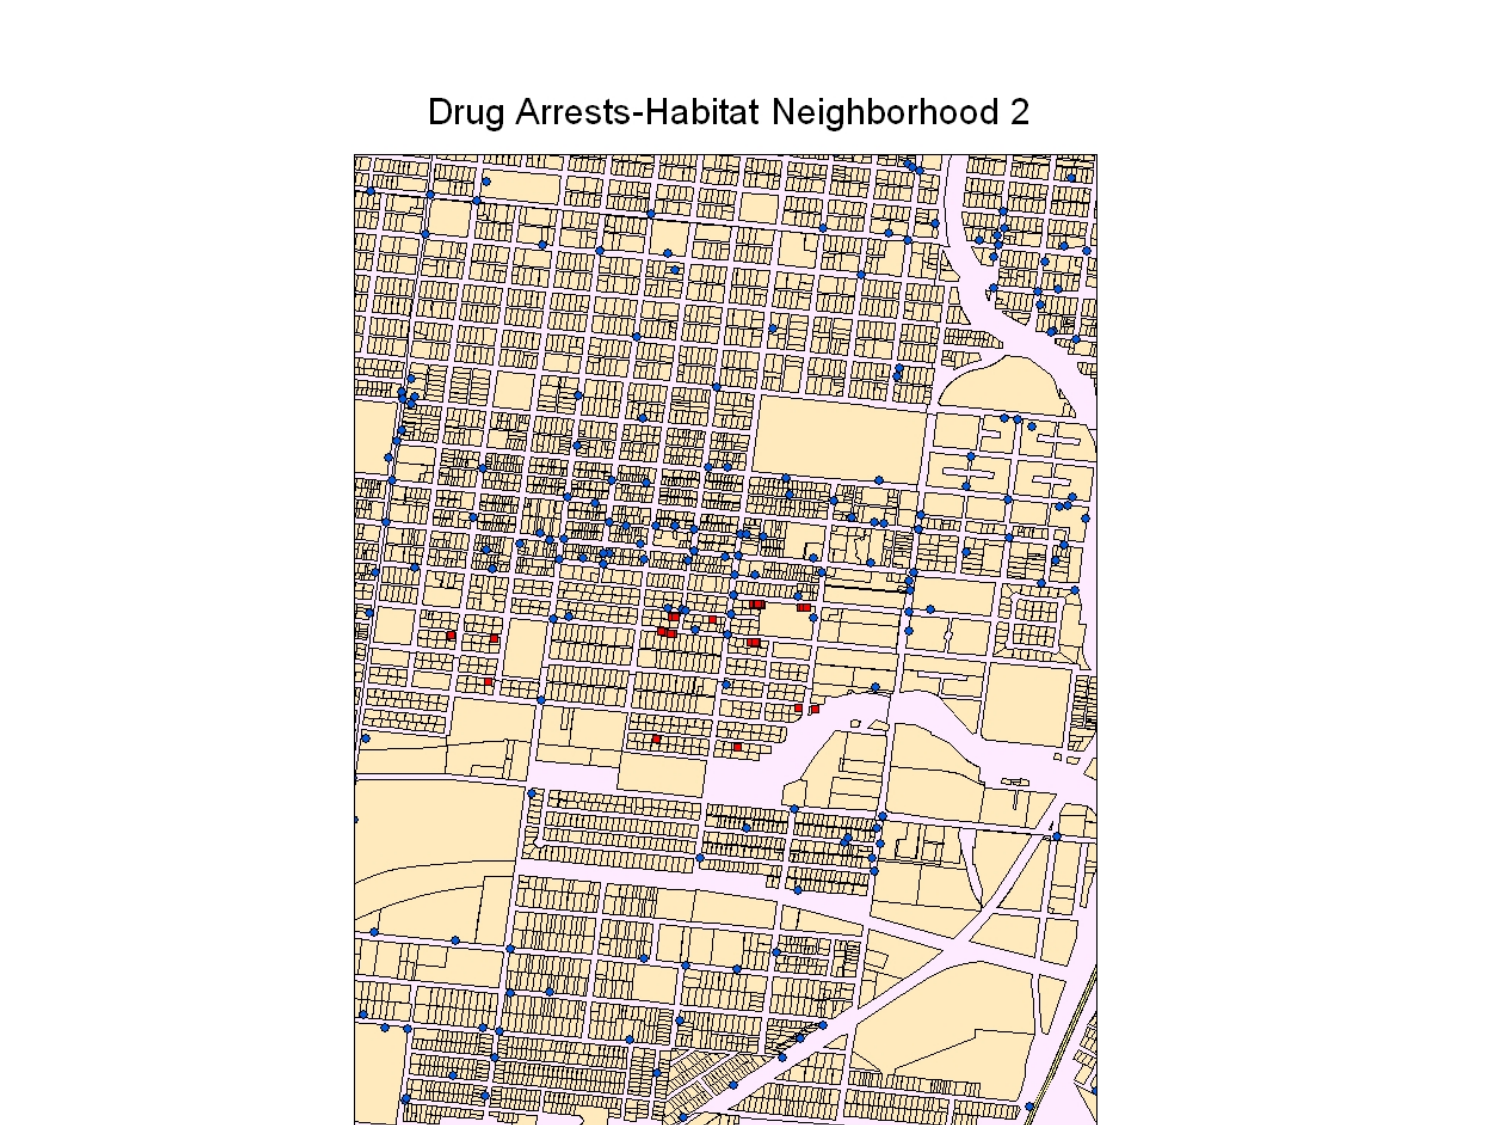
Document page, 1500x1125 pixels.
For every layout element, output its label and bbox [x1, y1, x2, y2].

picture [237, 49, 1212, 1125]
